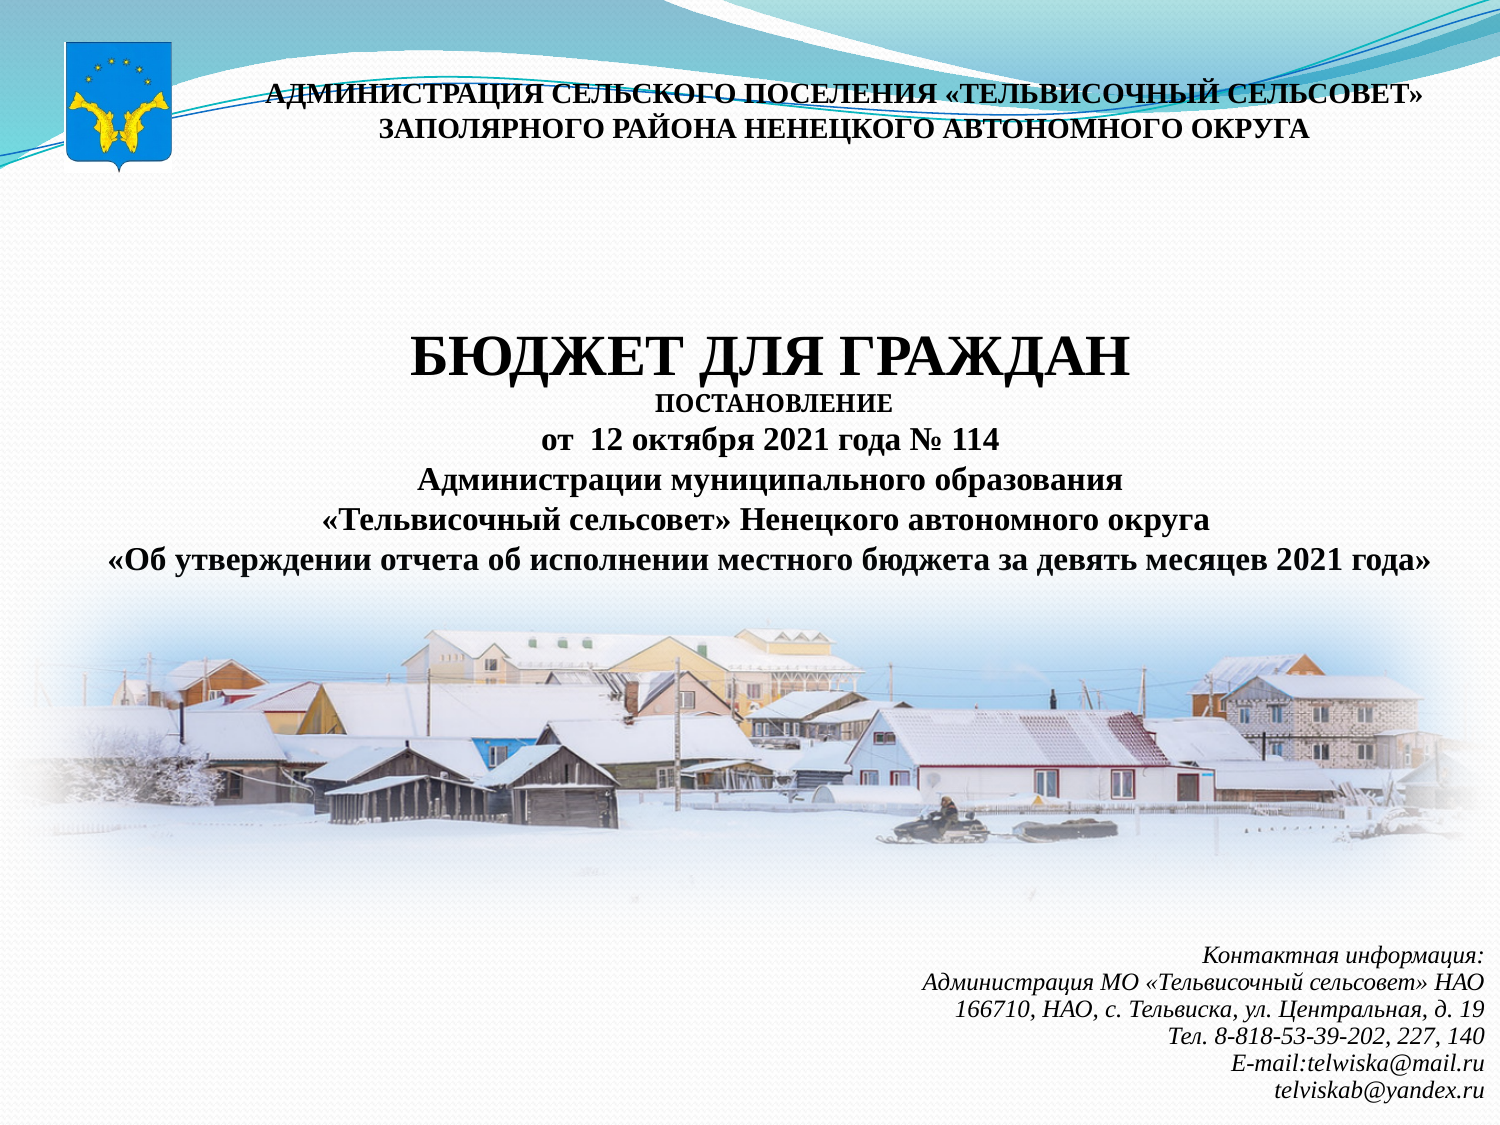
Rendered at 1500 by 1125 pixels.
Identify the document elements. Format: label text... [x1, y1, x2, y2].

picture [64, 42, 172, 173]
table_cell 100,1 [891, 948, 1500, 953]
text_box БЮДЖЕТ ДЛЯ ГРАЖДАН ПОСТАНОВЛЕНИЕ от 12 октября 2021 года № 114 Администрации муниципального образования «Тельвисочный сельсовет» Ненецкого автономного округа «Об утверждении отчета об исполнении местного бюджета за девять месяцев 2021 года» [70, 309, 1471, 537]
text_box АДМИНИСТРАЦИЯ СЕЛЬСКОГО ПОСЕЛЕНИЯ «ТЕЛЬВИСОЧНЫЙ СЕЛЬСОВЕТ» ЗАПОЛЯРНОГО РАЙОНА НЕНЕЦКОГО АВТОНОМНОГО ОКРУГА [206, 66, 1483, 152]
text_box Контактная информация: Администрация МО «Тельвисочный сельсовет» НАО 166710, НАО, с. Тельвиска, ул. Центральная, д. 19 Тел. 8-818-53-39-202, 227, 140 E-mail:telwiska@mail.ru telviskab@yandex.ru [891, 952, 1500, 1112]
picture [0, 538, 1500, 941]
